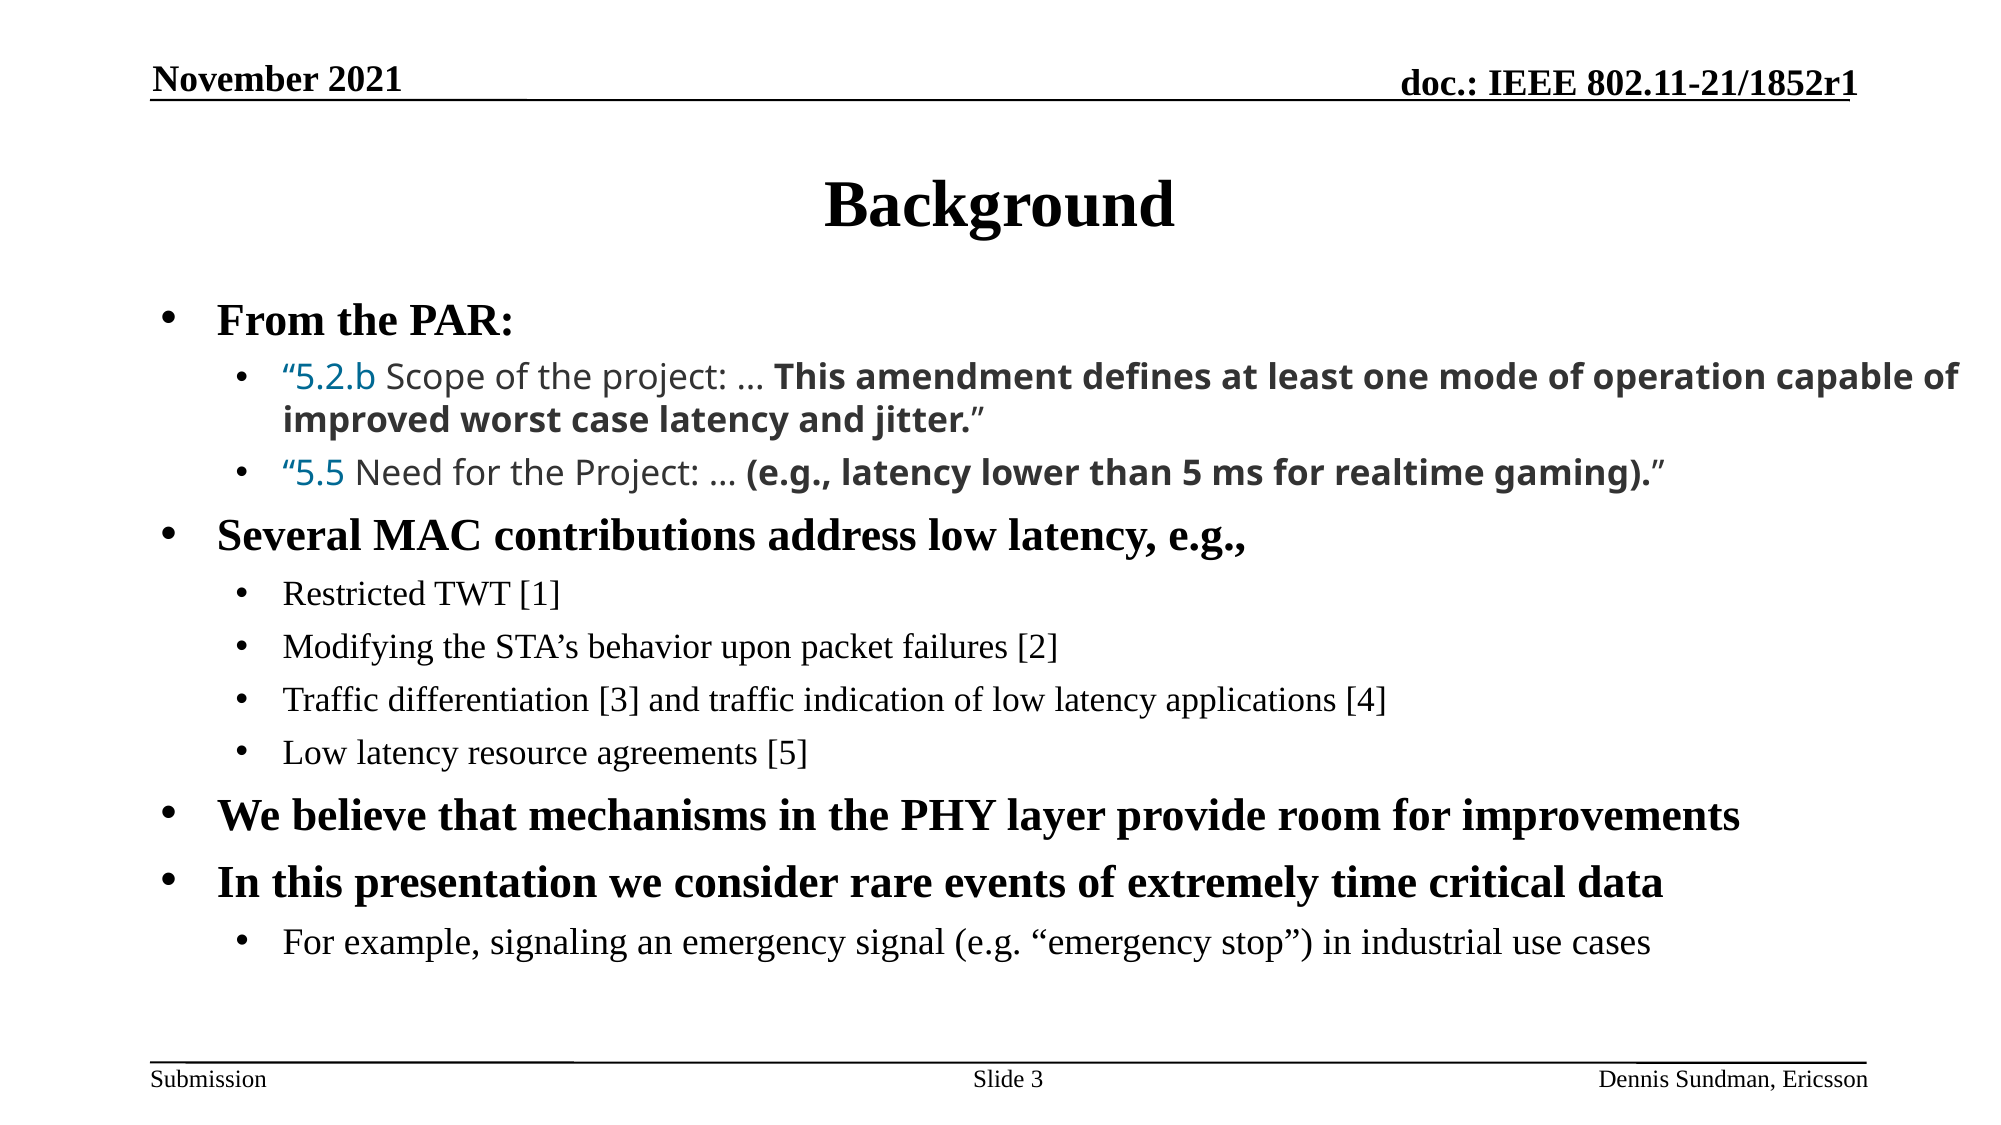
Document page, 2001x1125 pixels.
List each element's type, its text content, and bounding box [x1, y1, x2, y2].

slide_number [152, 54, 563, 100]
title Background [149, 112, 1850, 281]
list From the PAR: “5.2.b Scope of the project: … This amendment defines at least one mode of operation capable of improved worst case latency and jitter.” “5.5 Need for the Project: … (e.g., latency lower than 5 ms for realtime gaming).” Several MAC contributions address low latency, e.g., Restricted TWT [1] Modifying the STA’s behavior upon packet failures [2] Traffic differentiation [3] and traffic indication of low latency applications [4] Low latency resource agreements [5] We believe that mechanisms in the PHY layer provide room for improvements In this presentation we consider rare events of extremely time critical data For example, signaling an emergency signal (e.g. “emergency stop”) in industrial use cases [145, 281, 2000, 957]
footer Dennis Sundman, Ericsson [1171, 1061, 1869, 1093]
slide_number Slide 3 [950, 1061, 1067, 1123]
